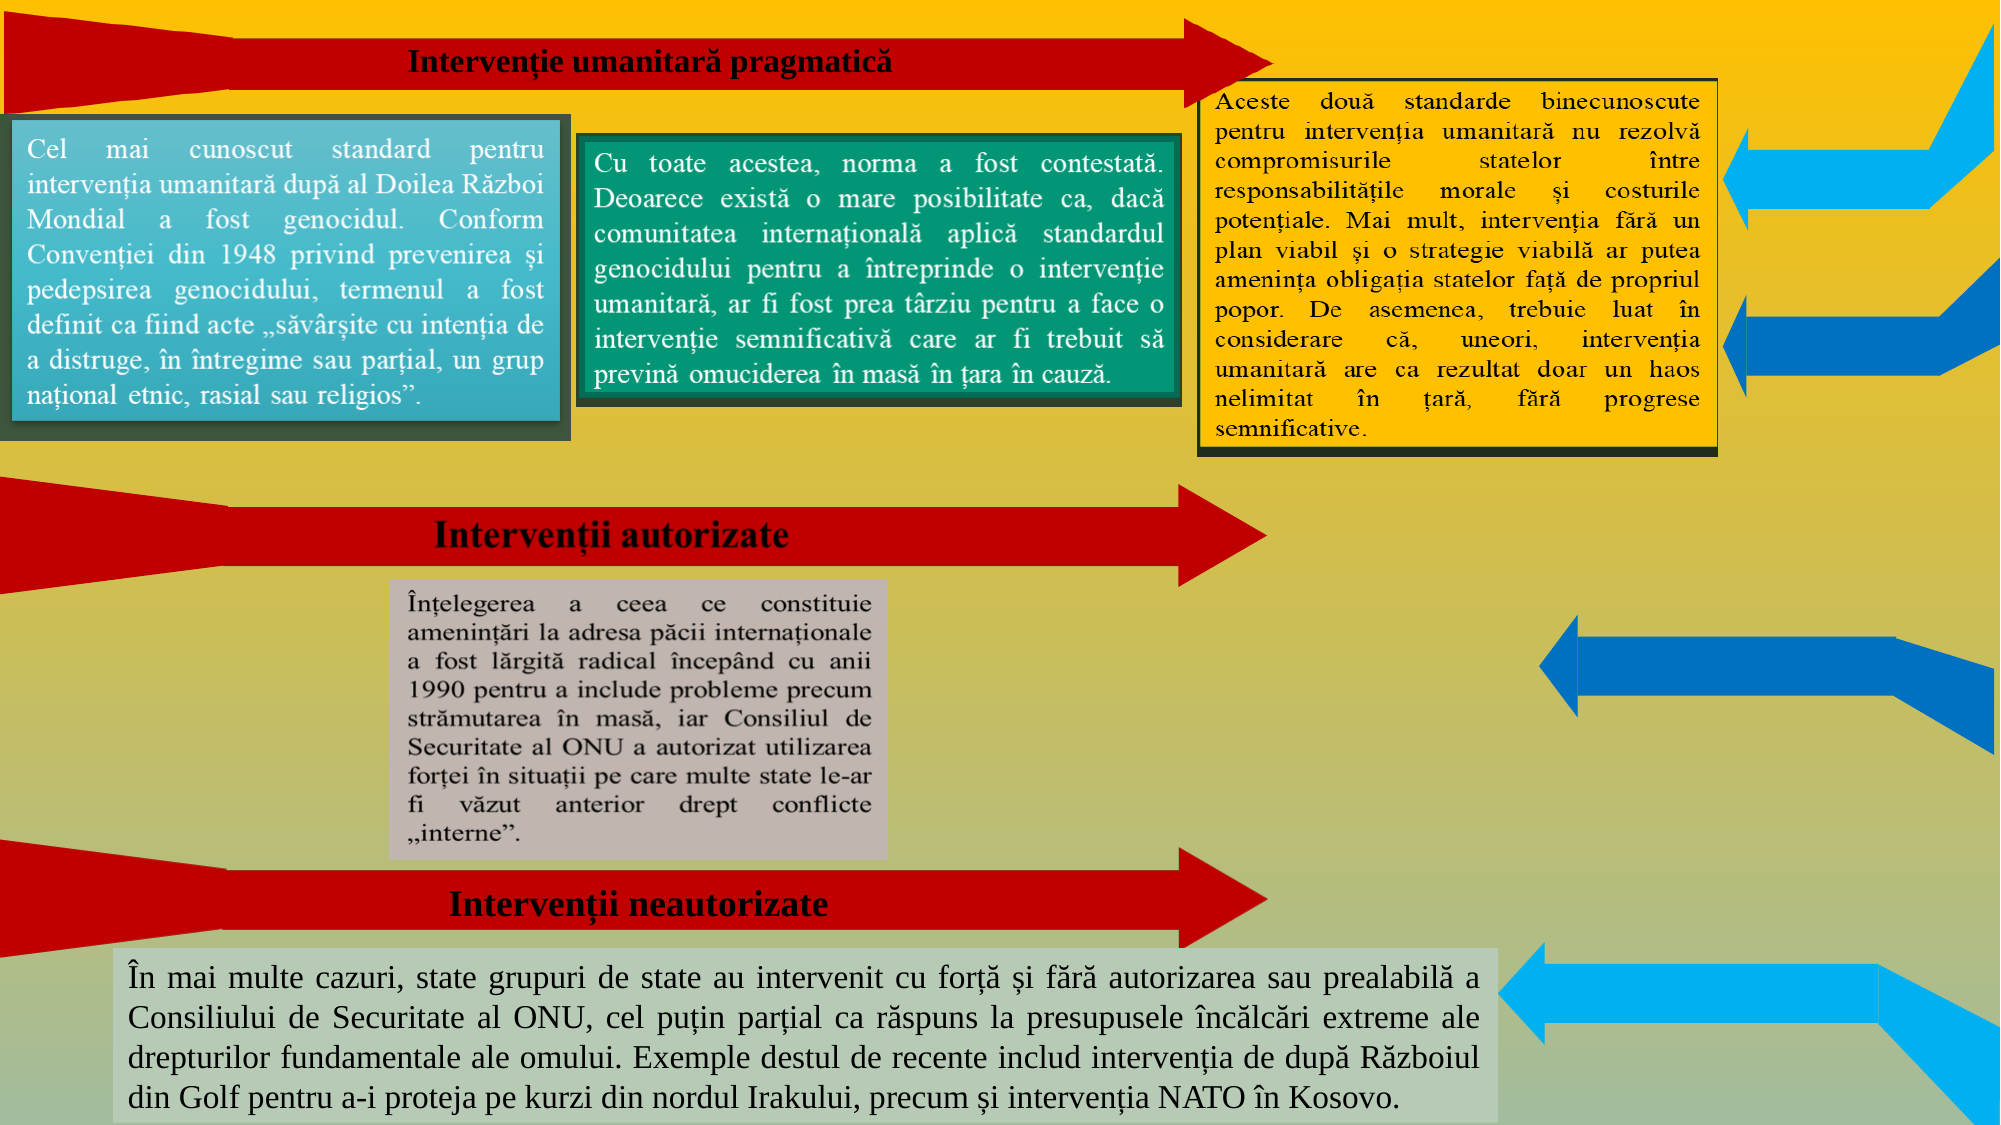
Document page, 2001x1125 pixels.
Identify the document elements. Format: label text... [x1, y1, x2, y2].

picture [0, 497, 1268, 958]
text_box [1539, 614, 1994, 755]
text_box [1722, 257, 2000, 398]
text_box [0, 476, 1268, 595]
picture [576, 133, 1183, 408]
picture [0, 11, 1718, 457]
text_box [1497, 941, 2000, 1125]
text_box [1722, 23, 1995, 231]
text_box În mai multe cazuri, state grupuri de state au intervenit cu forță și fără autorizarea sau prealabilă a Consiliului de Securitate al ONU, cel puțin parțial ca răspuns la presupusele încălcări extreme ale drepturilor fundamentale ale omului. Exemple destul de recente includ intervenția de după Războiul din Golf pentru a-i proteja pe kurzi din nordul Irakului, precum și intervenția NATO în Kosovo. [113, 948, 1497, 1123]
